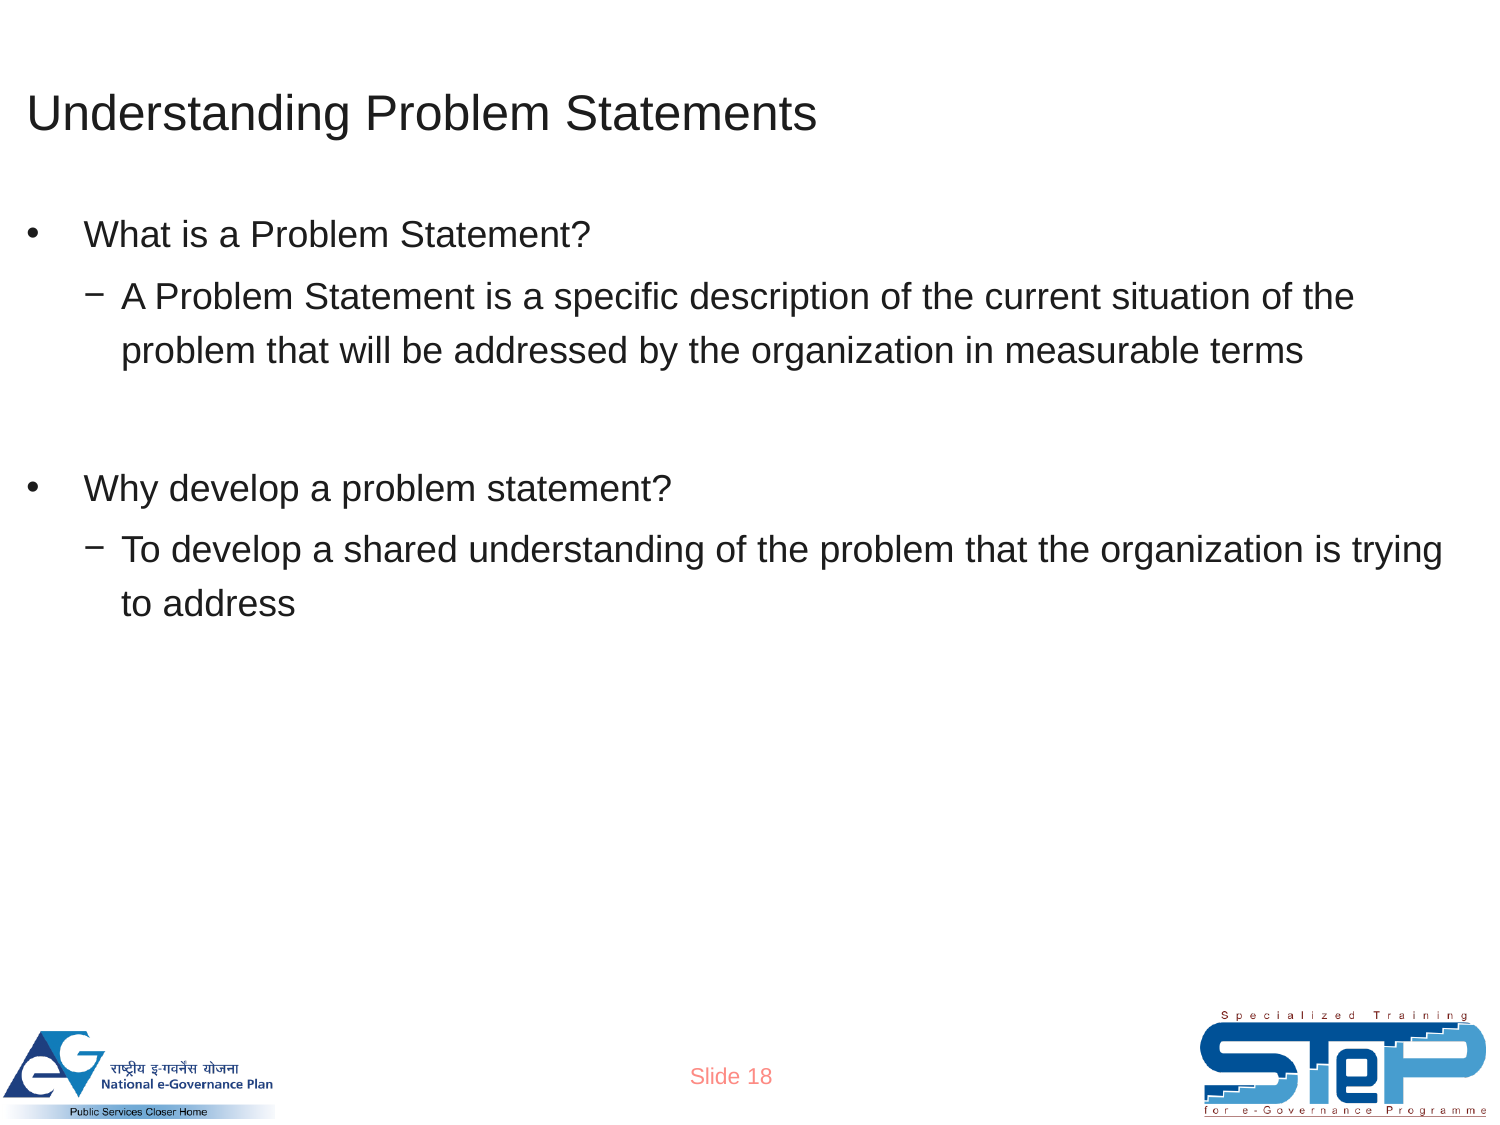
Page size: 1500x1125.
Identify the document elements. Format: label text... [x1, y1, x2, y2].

picture [2, 1031, 275, 1119]
picture [1200, 1011, 1486, 1117]
list What is a Problem Statement? A Problem Statement is a specific description of the current situation of the problem that will be addressed by the organization in measurable terms Why develop a problem statement? To develop a shared understanding of the problem that the organization is trying to address [26, 201, 1474, 1051]
title Understanding Problem Statements [26, 80, 1472, 201]
